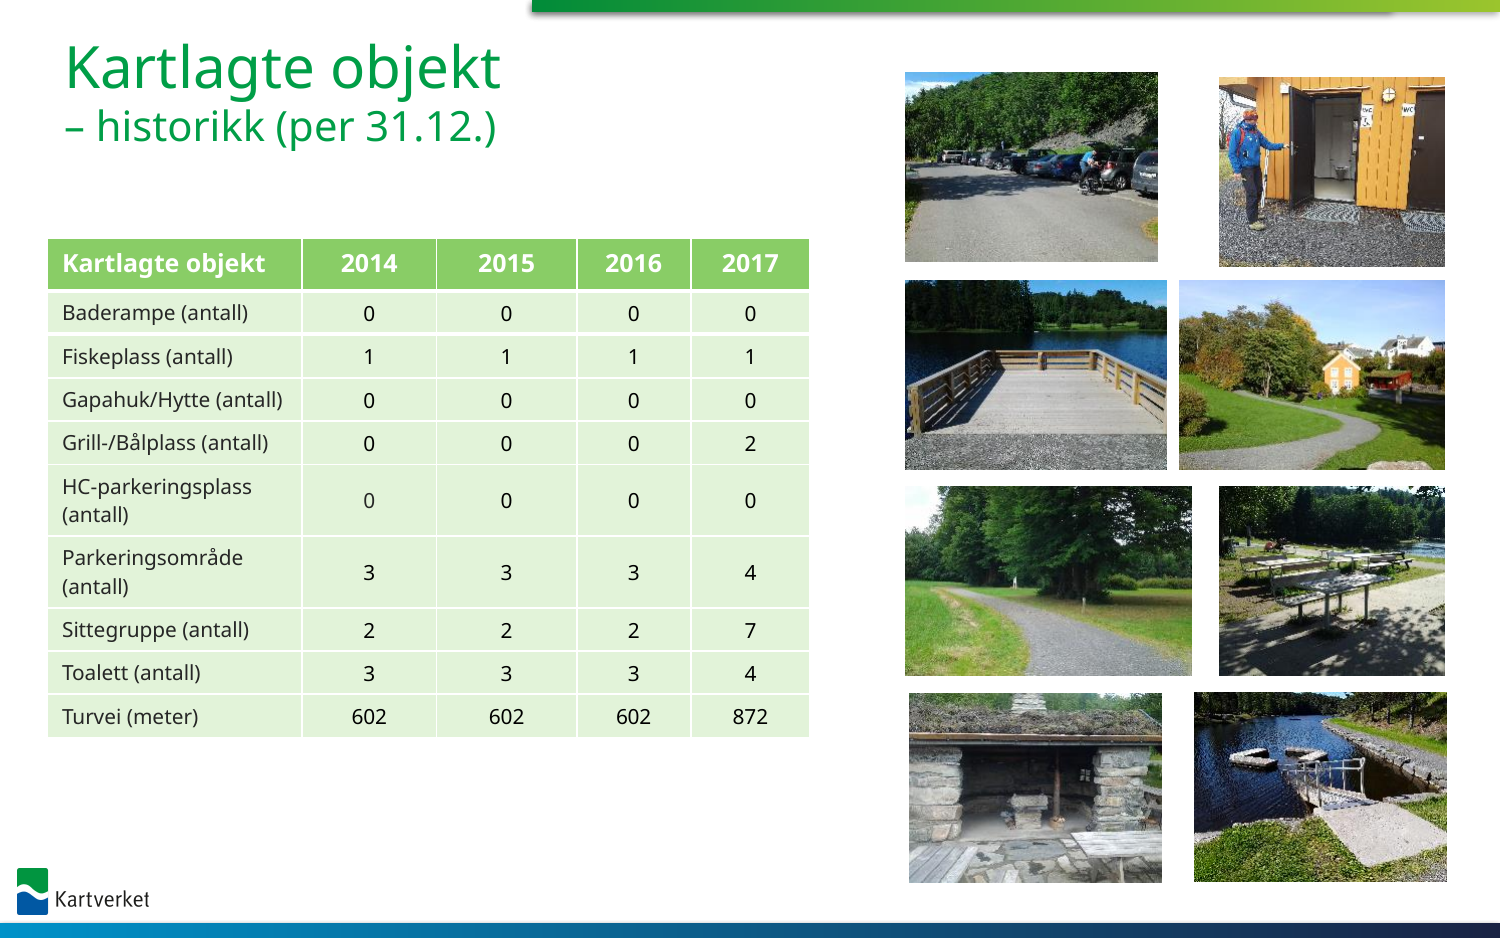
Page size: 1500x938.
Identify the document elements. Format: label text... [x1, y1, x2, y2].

table_cell Gapahuk/Hytte (antall) [48, 379, 301, 420]
table_cell 3 [437, 652, 576, 693]
picture [905, 280, 1167, 470]
picture [909, 693, 1163, 884]
table_cell Baderampe (antall) [48, 293, 301, 332]
table_cell 0 [303, 293, 436, 332]
table_cell 0 [437, 379, 576, 420]
table_cell 1 [578, 336, 690, 377]
table_cell 0 [578, 379, 690, 420]
table_cell 2 [578, 609, 690, 650]
table_cell Parkeringsområde (antall) [48, 537, 301, 607]
table_cell 0 [437, 293, 576, 332]
table_cell 3 [578, 537, 690, 607]
picture [1219, 486, 1445, 676]
table_cell 0 [578, 293, 690, 332]
picture [1219, 77, 1445, 267]
table_cell 0 [437, 465, 576, 535]
table_cell 3 [437, 537, 576, 607]
table_cell 2 [692, 422, 809, 464]
picture [905, 72, 1158, 262]
table_cell 7 [692, 609, 809, 650]
table_cell 1 [437, 336, 576, 377]
table_cell 1 [303, 336, 436, 377]
table_cell 0 [692, 293, 809, 332]
table_cell Sittegruppe (antall) [48, 609, 301, 650]
table_cell 0 [692, 379, 809, 420]
table_cell 3 [303, 652, 436, 693]
table_cell 0 [692, 465, 809, 535]
table_cell 4 [692, 652, 809, 693]
table_header 2014 [303, 239, 436, 289]
table_header 2017 [692, 239, 809, 289]
picture [1179, 280, 1445, 470]
table_cell 602 [437, 695, 576, 737]
text_box Kartlagte objekt – historikk (per 31.12.) [49, 14, 1431, 158]
table_cell 2 [437, 609, 576, 650]
table_cell Toalett (antall) [48, 652, 301, 693]
table_cell HC-parkeringsplass (antall) [48, 465, 301, 535]
table_cell 2 [303, 609, 436, 650]
table_cell 0 [303, 379, 436, 420]
table_header 2015 [437, 239, 576, 289]
picture [905, 486, 1193, 676]
table_cell Grill-/Bålplass (antall) [48, 422, 301, 464]
table_cell 3 [578, 652, 690, 693]
picture [1194, 692, 1448, 882]
table_cell 3 [303, 537, 436, 607]
table_cell Fiskeplass (antall) [48, 336, 301, 377]
table_cell 0 [578, 422, 690, 464]
table_cell 4 [692, 537, 809, 607]
table_cell 0 [437, 422, 576, 464]
table_cell Turvei (meter) [48, 695, 301, 737]
table_cell 0 [303, 422, 436, 464]
table_cell 602 [578, 695, 690, 737]
table_cell 1 [692, 336, 809, 377]
table_cell 872 [692, 695, 809, 737]
table_cell 0 [578, 465, 690, 535]
table_header Kartlagte objekt [48, 239, 301, 289]
table_cell 602 [303, 695, 436, 737]
table_header 2016 [578, 239, 690, 289]
table_cell 0 [303, 465, 436, 535]
